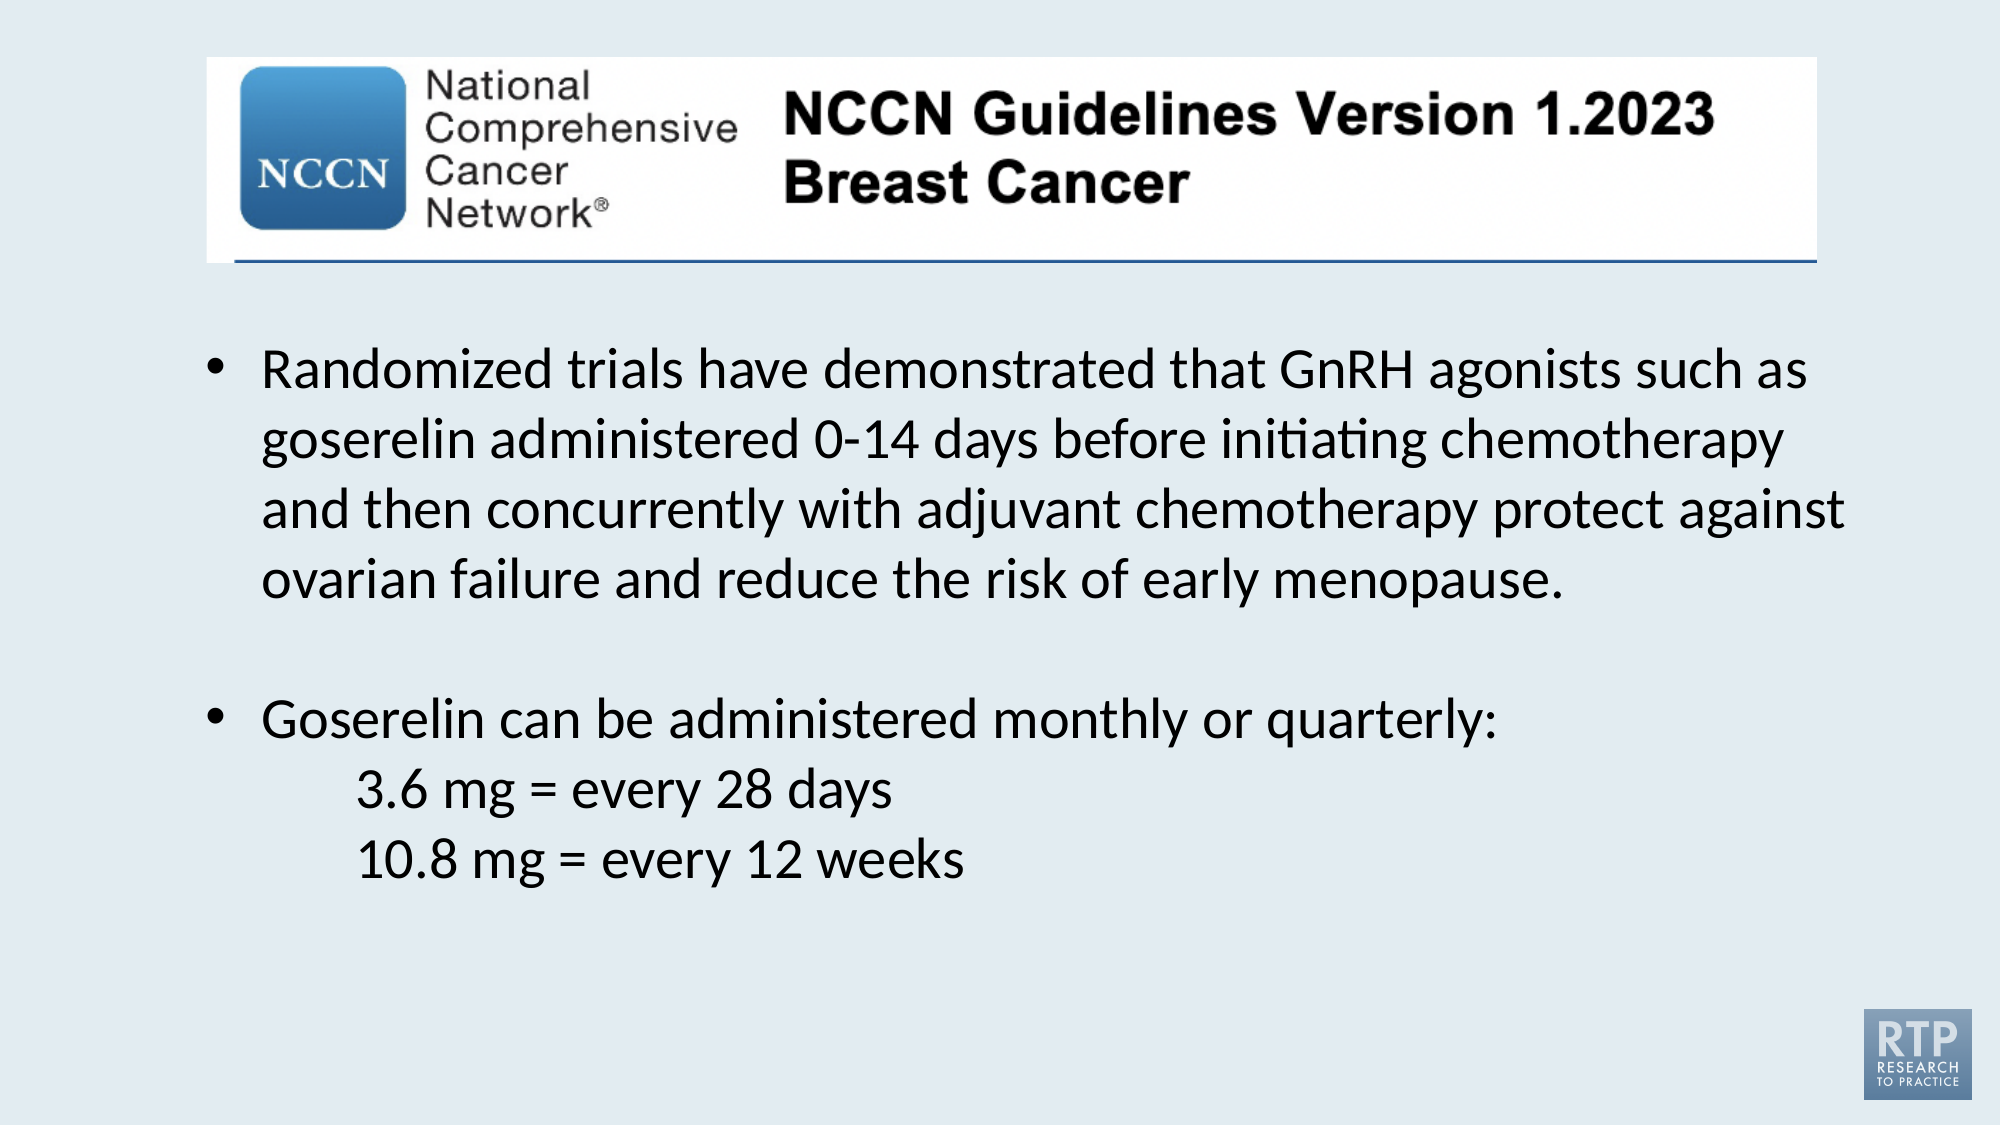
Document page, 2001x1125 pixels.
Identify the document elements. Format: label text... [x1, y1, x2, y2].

text_box Randomized trials have demonstrated that GnRH agonists such as goserelin administered 0-14 days before initiating chemotherapy and then concurrently with adjuvant chemotherapy protect against ovarian failure and reduce the risk of early menopause. Goserelin can be administered monthly or quarterly: 3.6 mg = every 28 days 10.8 mg = every 12 weeks [190, 322, 1884, 898]
picture [206, 57, 1818, 263]
